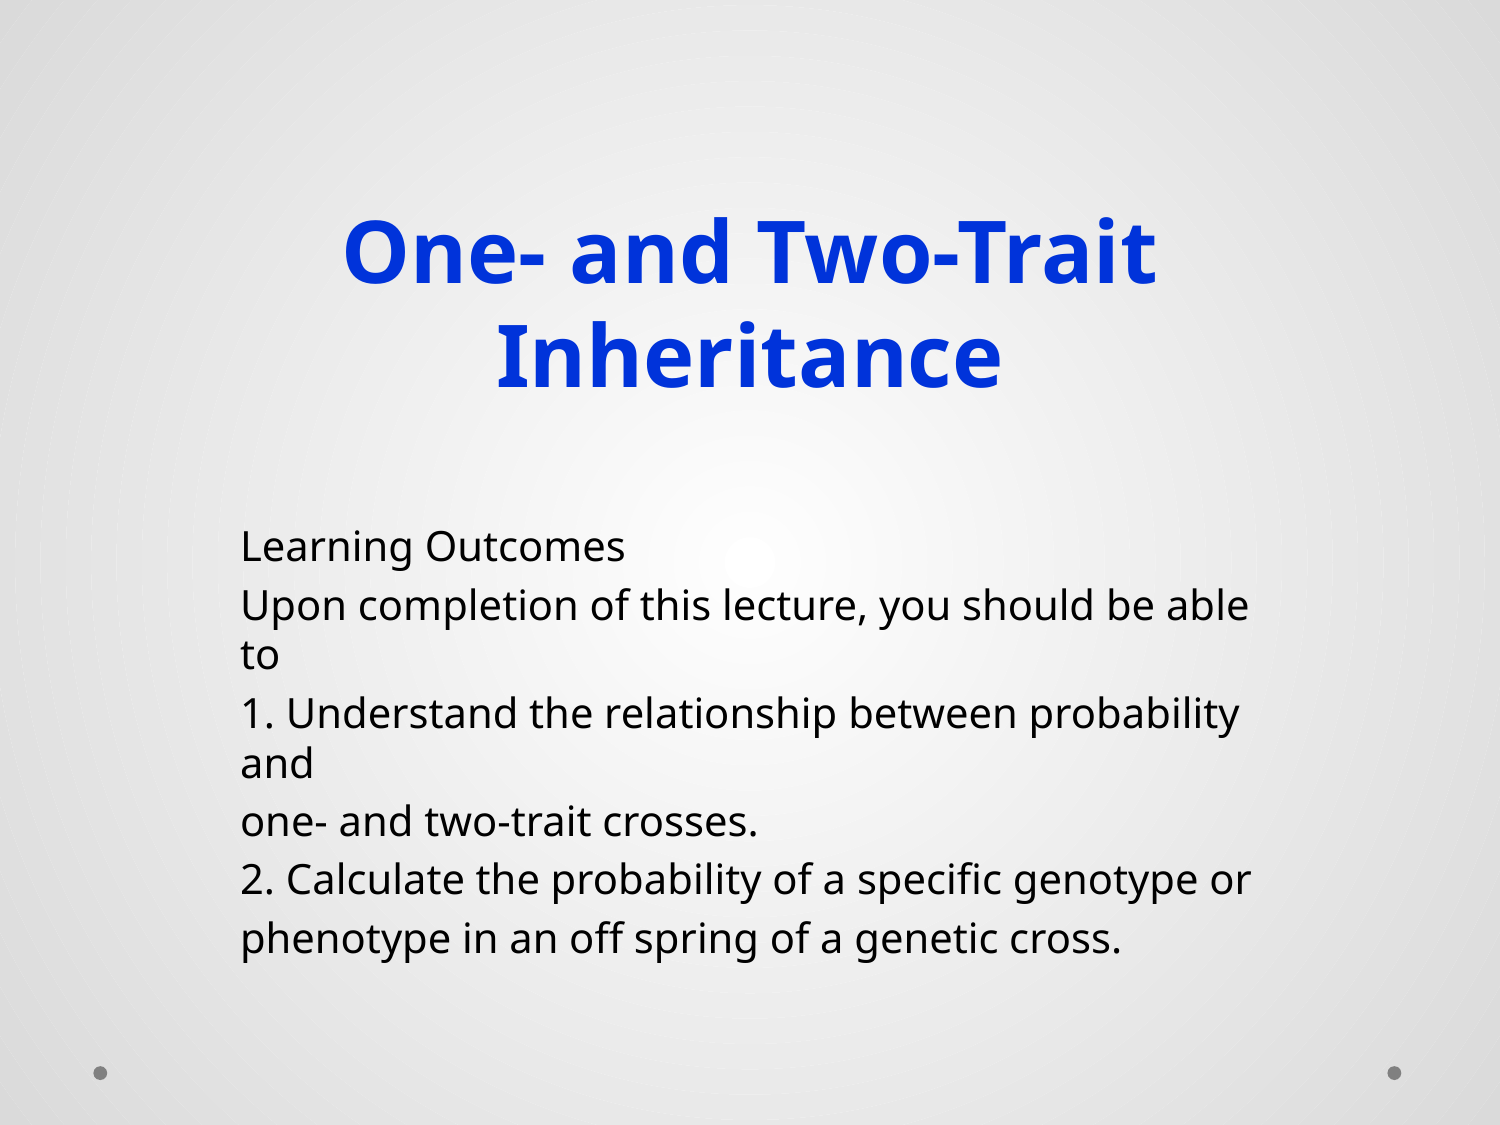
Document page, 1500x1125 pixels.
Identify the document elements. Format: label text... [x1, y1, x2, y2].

title One- and Two-Trait Inheritance [112, 187, 1388, 413]
subtitle Learning Outcomes Upon completion of this lecture, you should be able to 1. Understand the relationship between probability and one- and two-trait crosses. 2. Calculate the probability of a specific genotype or phenotype in an off spring of a genetic cross. [225, 512, 1275, 925]
